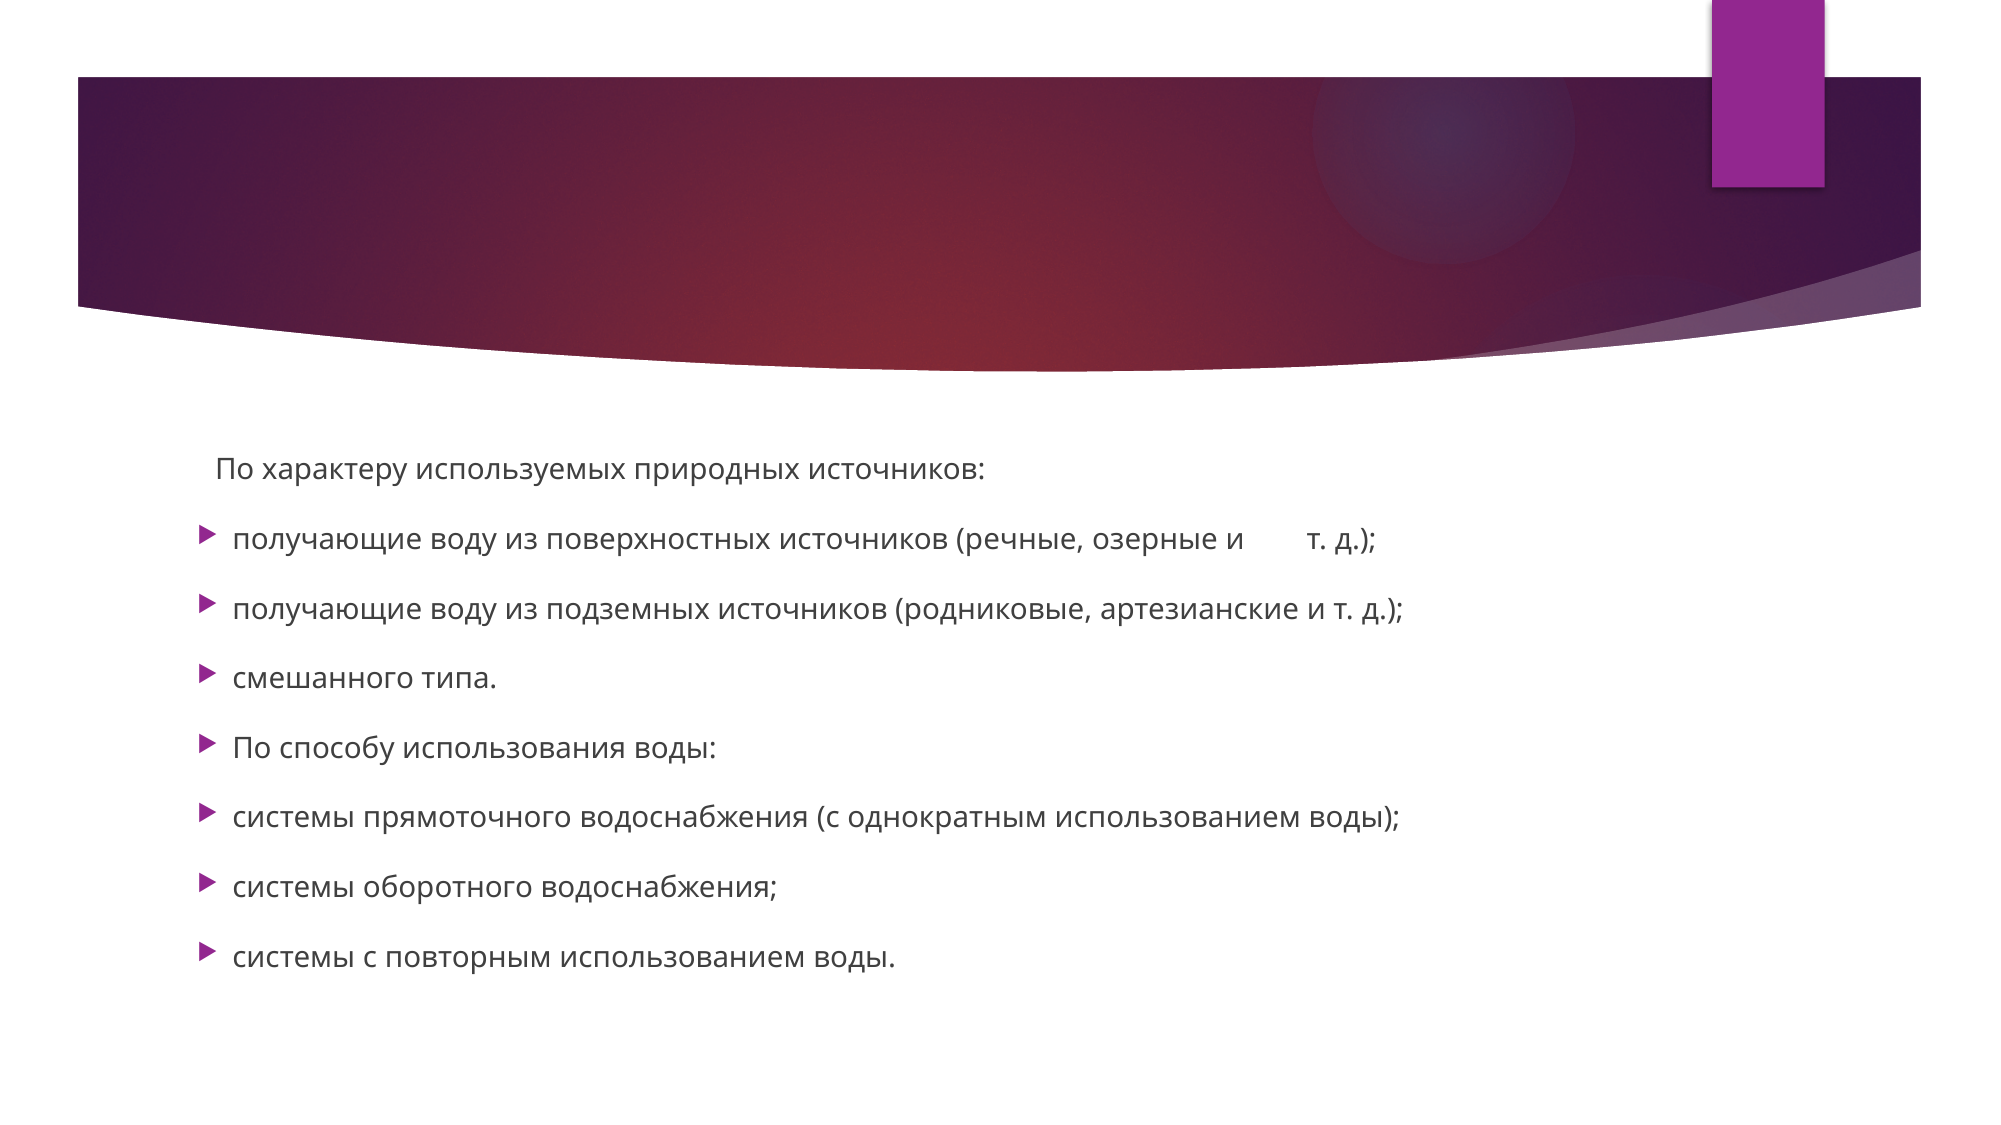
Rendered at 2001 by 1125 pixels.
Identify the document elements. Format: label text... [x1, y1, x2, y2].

list По характеру используемых природных источников: получающие воду из поверхностных источников (речные, озерные и т. д.); получающие воду из подземных источников (родниковые, артезианские и т. д.); смешанного типа. По способу использования воды: системы прямоточного водоснабжения (с однократным использованием воды); системы оборотного водоснабжения; системы с повторным использованием воды. [131, 425, 1890, 986]
